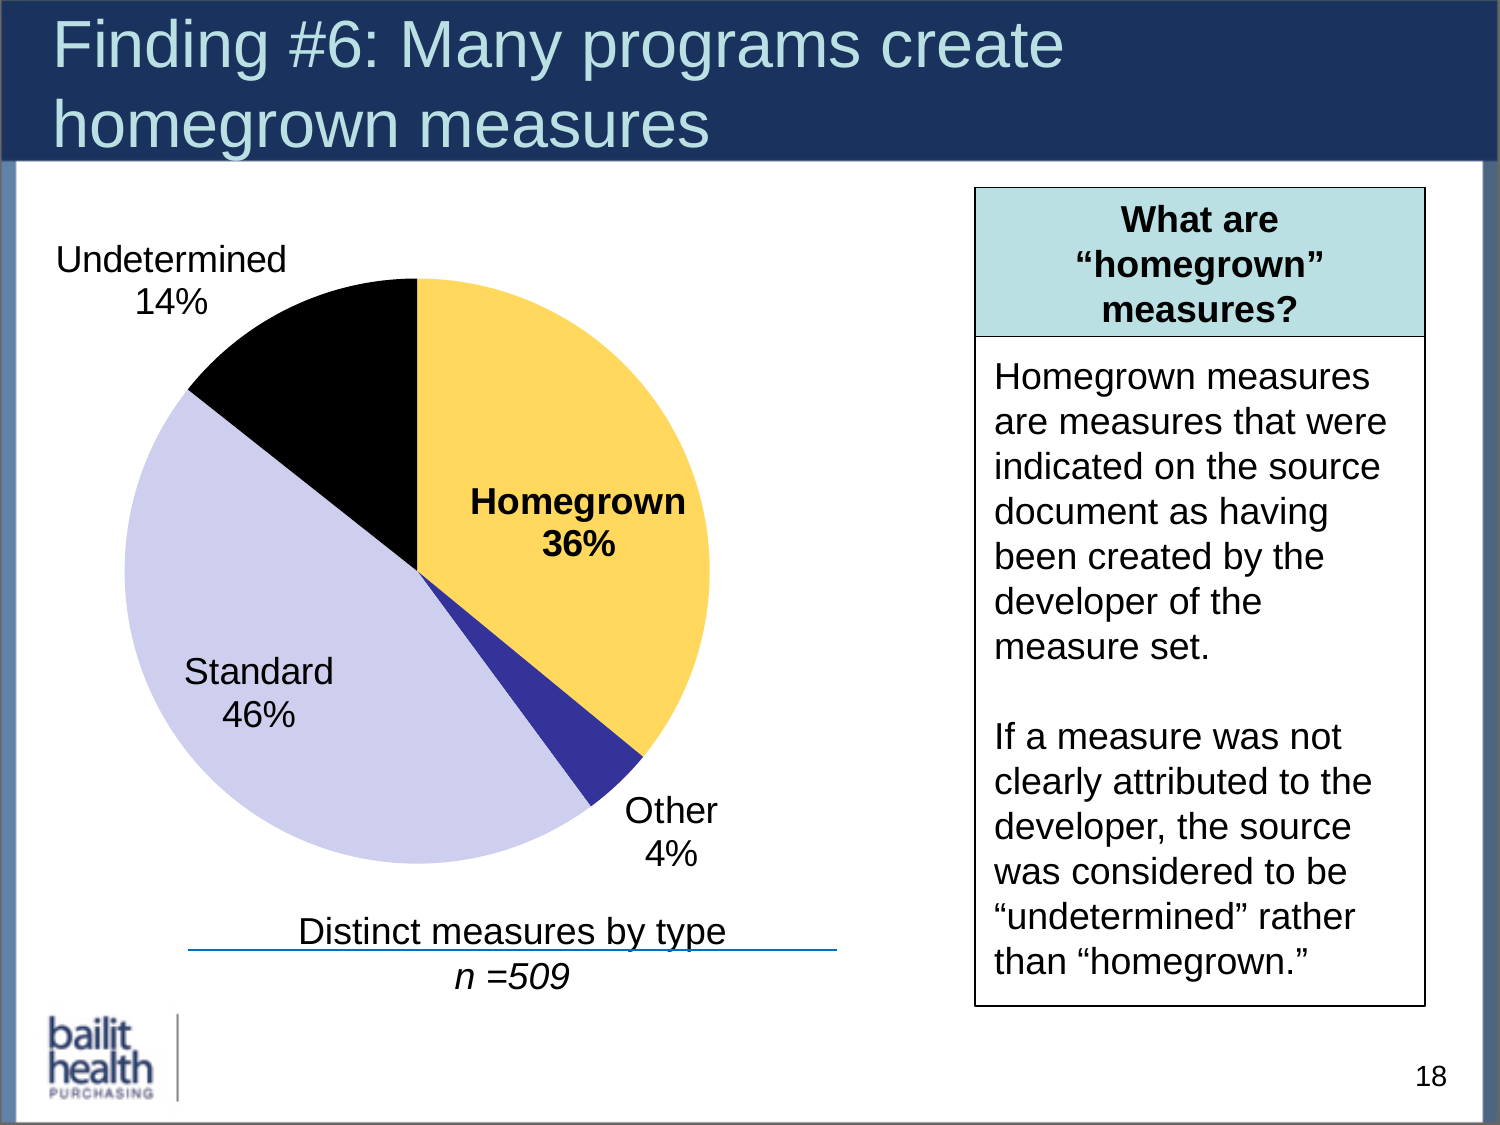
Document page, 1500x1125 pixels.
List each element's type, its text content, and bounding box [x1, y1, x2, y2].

title Finding #6: Many programs create homegrown measures [37, 0, 1313, 176]
slide_number 18 [1429, 1049, 1463, 1088]
text_box Distinct measures by type n =509 [137, 933, 888, 1005]
chart [0, 187, 974, 926]
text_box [974, 187, 1426, 1088]
picture [0, 0, 1500, 1125]
